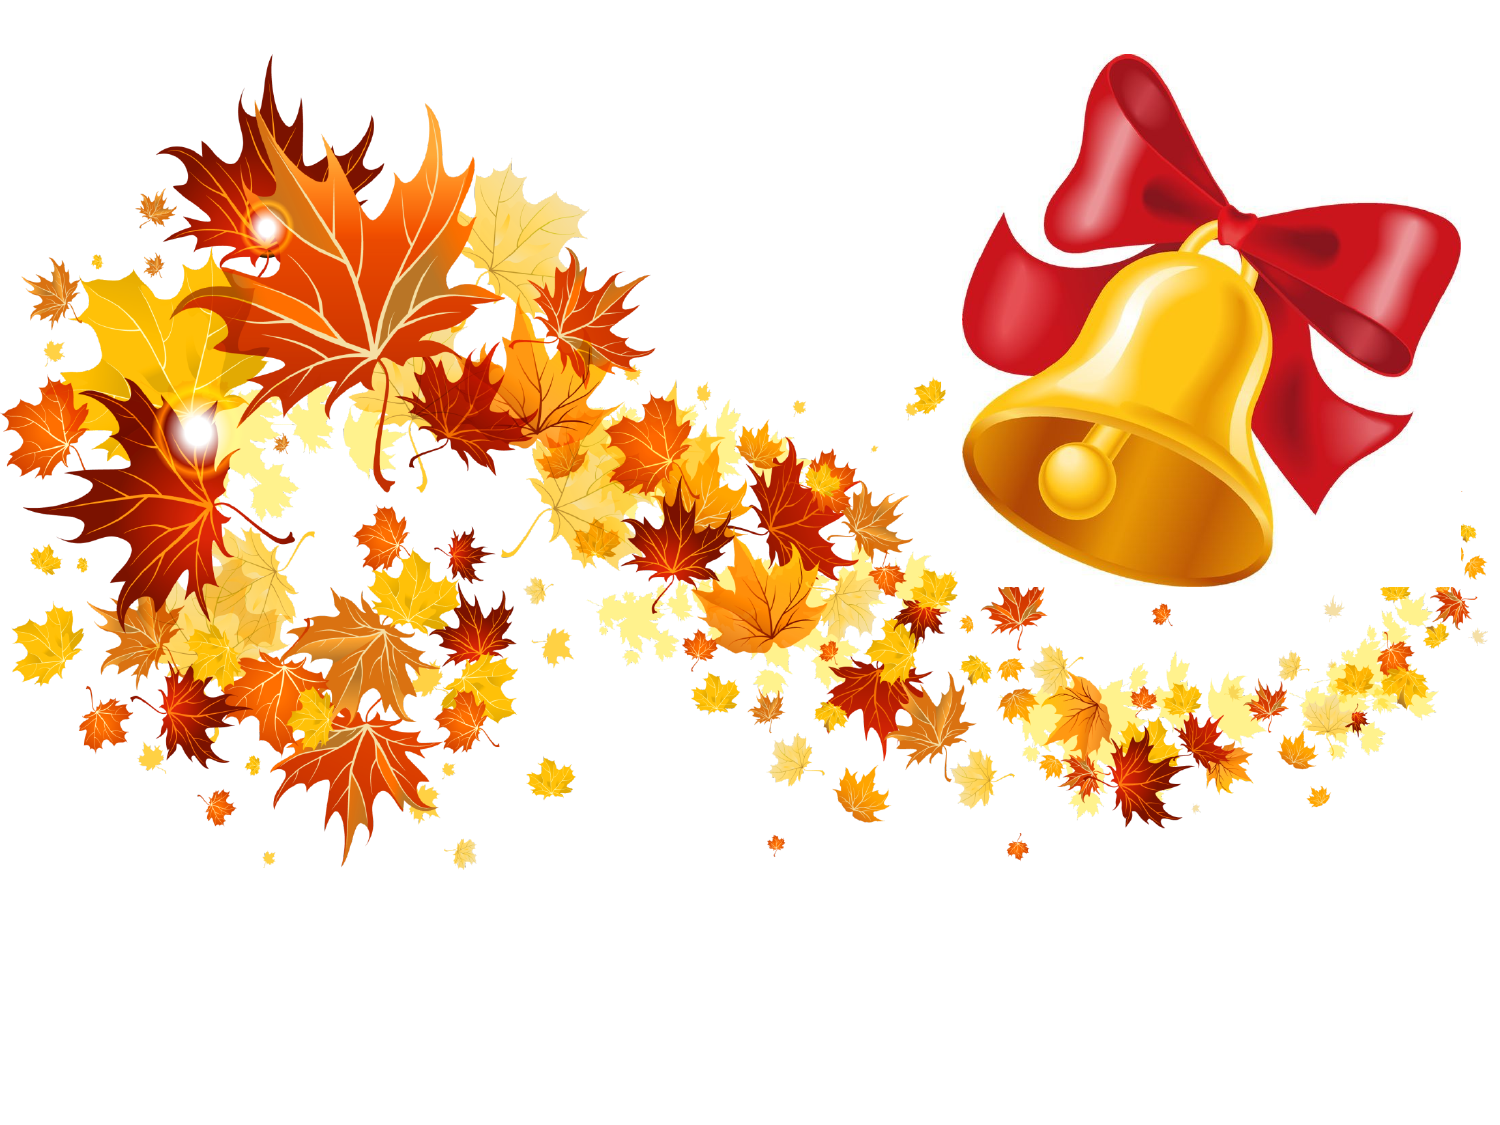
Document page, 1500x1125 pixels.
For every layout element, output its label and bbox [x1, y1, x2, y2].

picture [0, 54, 1488, 870]
list [962, 54, 1461, 588]
